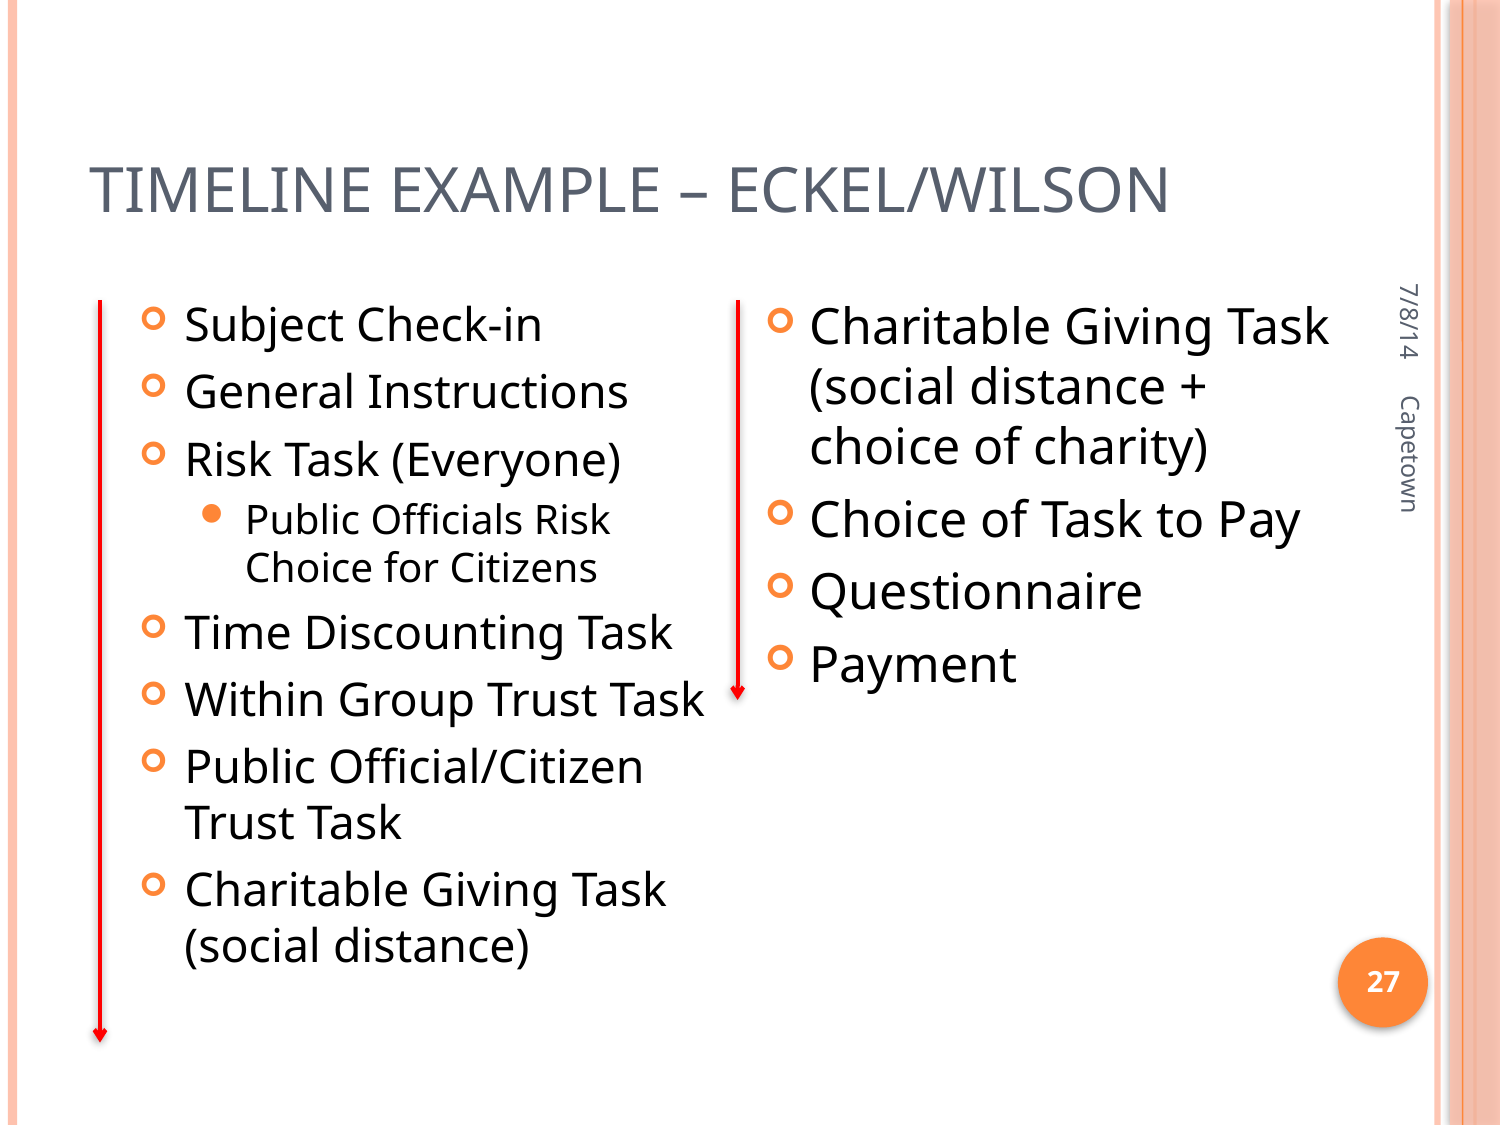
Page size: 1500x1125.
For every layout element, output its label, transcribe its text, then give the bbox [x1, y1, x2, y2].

footer Capetown [1379, 380, 1440, 906]
slide_number 27 [1350, 940, 1434, 1027]
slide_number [1378, 43, 1442, 374]
title TimeLine Example – Eckel/Wilson [75, 45, 1300, 233]
text_box Subject Check-in General Instructions Risk Task (Everyone) Public Officials Risk Choice for Citizens Time Discounting Task Within Group Trust Task Public Official/Citizen Trust Task Charitable Giving Task (social distance) [124, 287, 725, 1038]
text_box Charitable Giving Task (social distance + choice of charity) Choice of Task to Pay Questionnaire Payment [749, 287, 1350, 1038]
